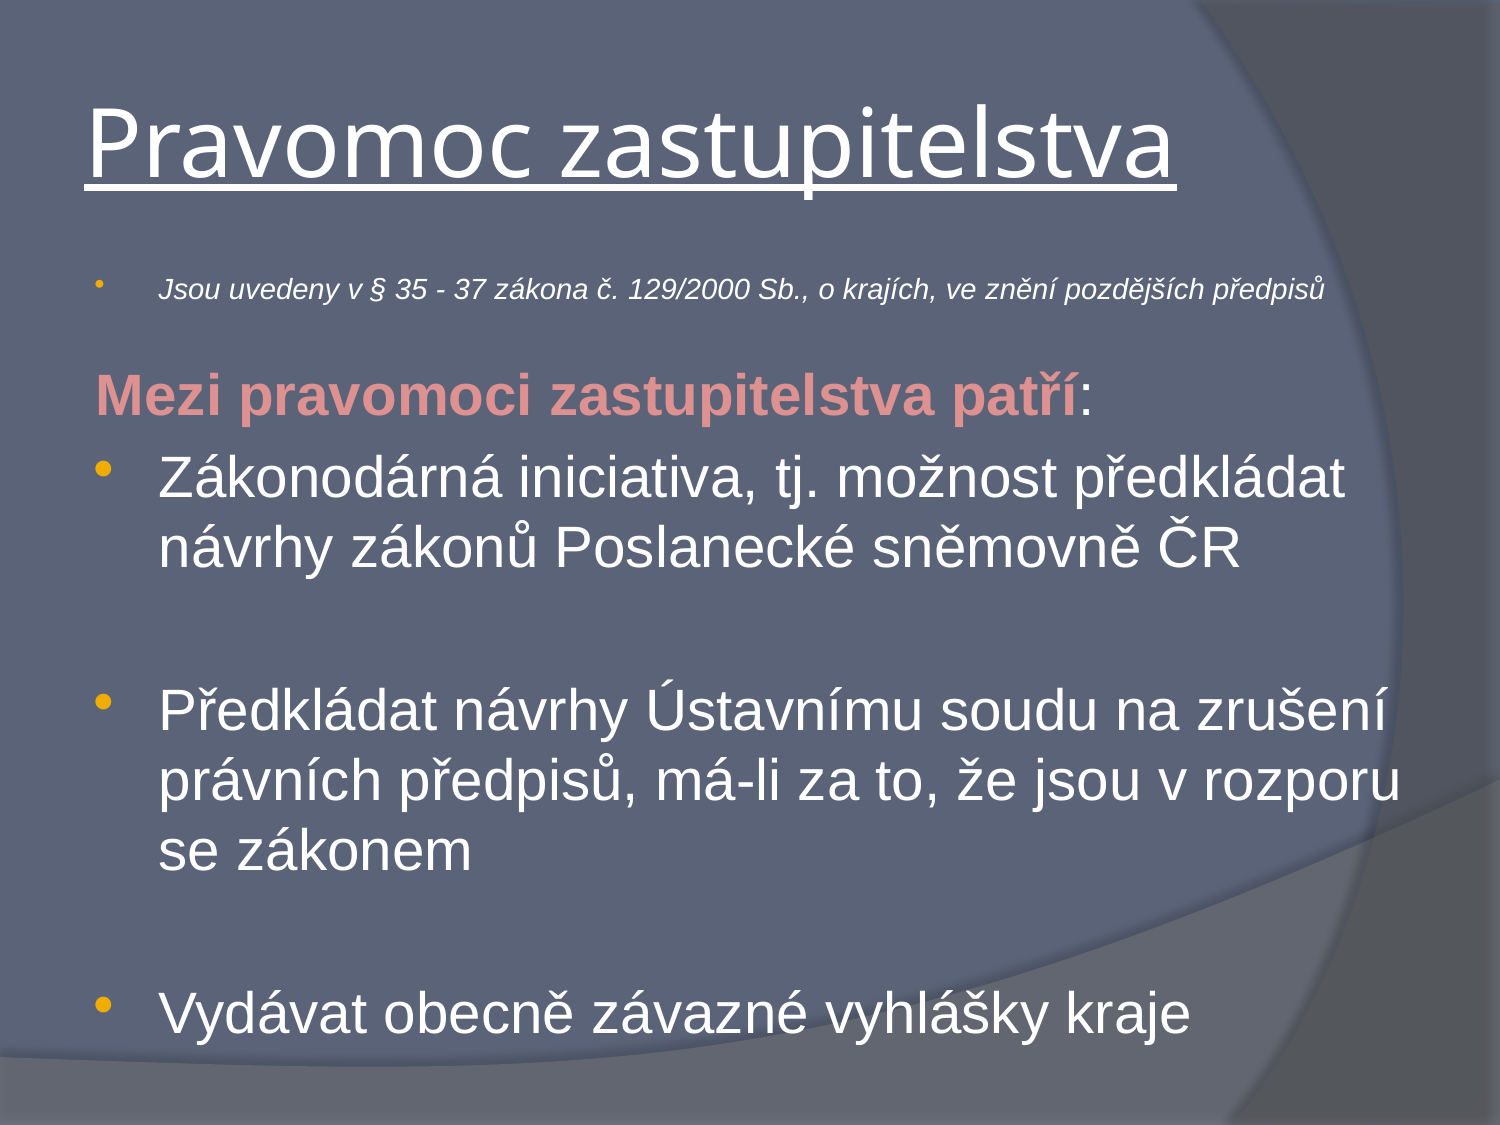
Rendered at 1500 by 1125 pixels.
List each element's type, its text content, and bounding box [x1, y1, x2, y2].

title Pravomoc zastupitelstva [76, 45, 1300, 233]
list Jsou uvedeny v § 35 - 37 zákona č. 129/2000 Sb., o krajích, ve znění pozdějších předpisů Mezi pravomoci zastupitelstva patří: Zákonodárná iniciativa, tj. možnost předkládat návrhy zákonů Poslanecké sněmovně ČR Předkládat návrhy Ústavnímu soudu na zrušení právních předpisů, má-li za to, že jsou v rozporu se zákonem Vydávat obecně závazné vyhlášky kraje [75, 262, 1436, 1125]
